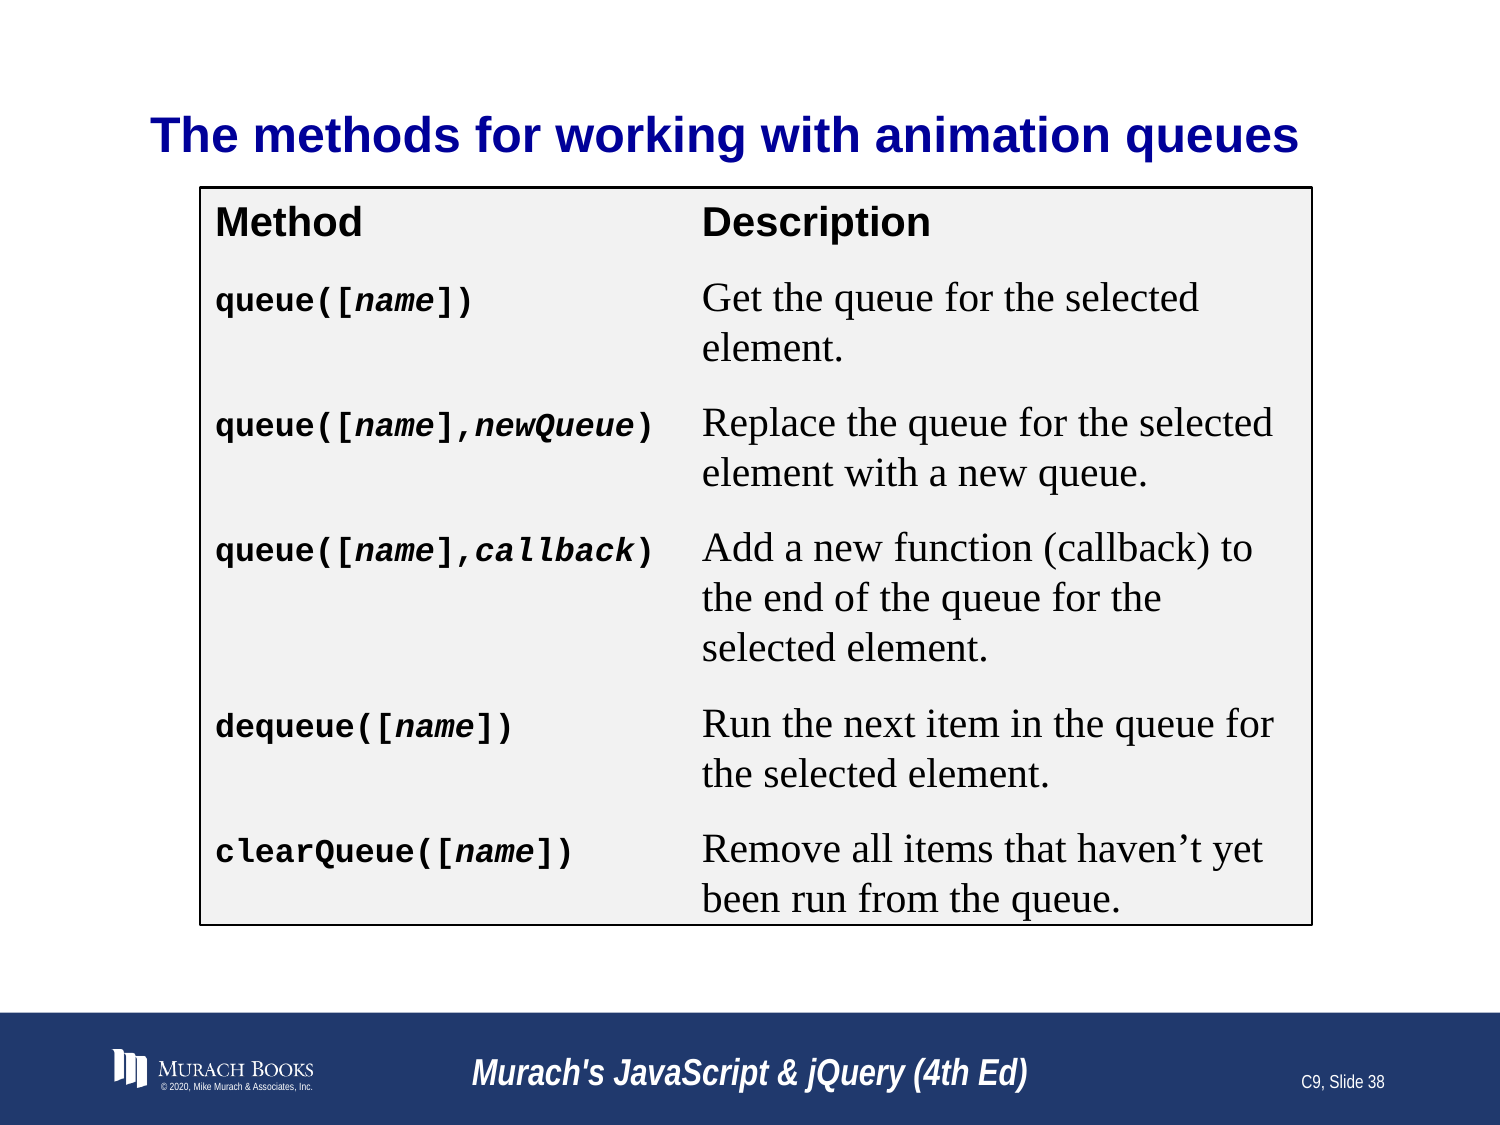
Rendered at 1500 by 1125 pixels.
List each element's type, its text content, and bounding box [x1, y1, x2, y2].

footer © 2020, Mike Murach & Associates, Inc. [12, 1025, 463, 1100]
list Method Description queue([name]) Get the queue for the selected element. queue([name],newQueue) Replace the queue for the selected element with a new queue. queue([name],callback) Add a new function (callback) to the end of the queue for the selected element. dequeue([name]) Run the next item in the queue for the selected element. clearQueue([name]) Remove all items that haven’t yet been run from the queue. [197, 185, 1315, 928]
title The methods for working with animation queues [150, 102, 1350, 164]
slide_number Murach's JavaScript & jQuery (4th Ed) [463, 1025, 1050, 1100]
slide_number C9, Slide 38 [1087, 1025, 1400, 1100]
